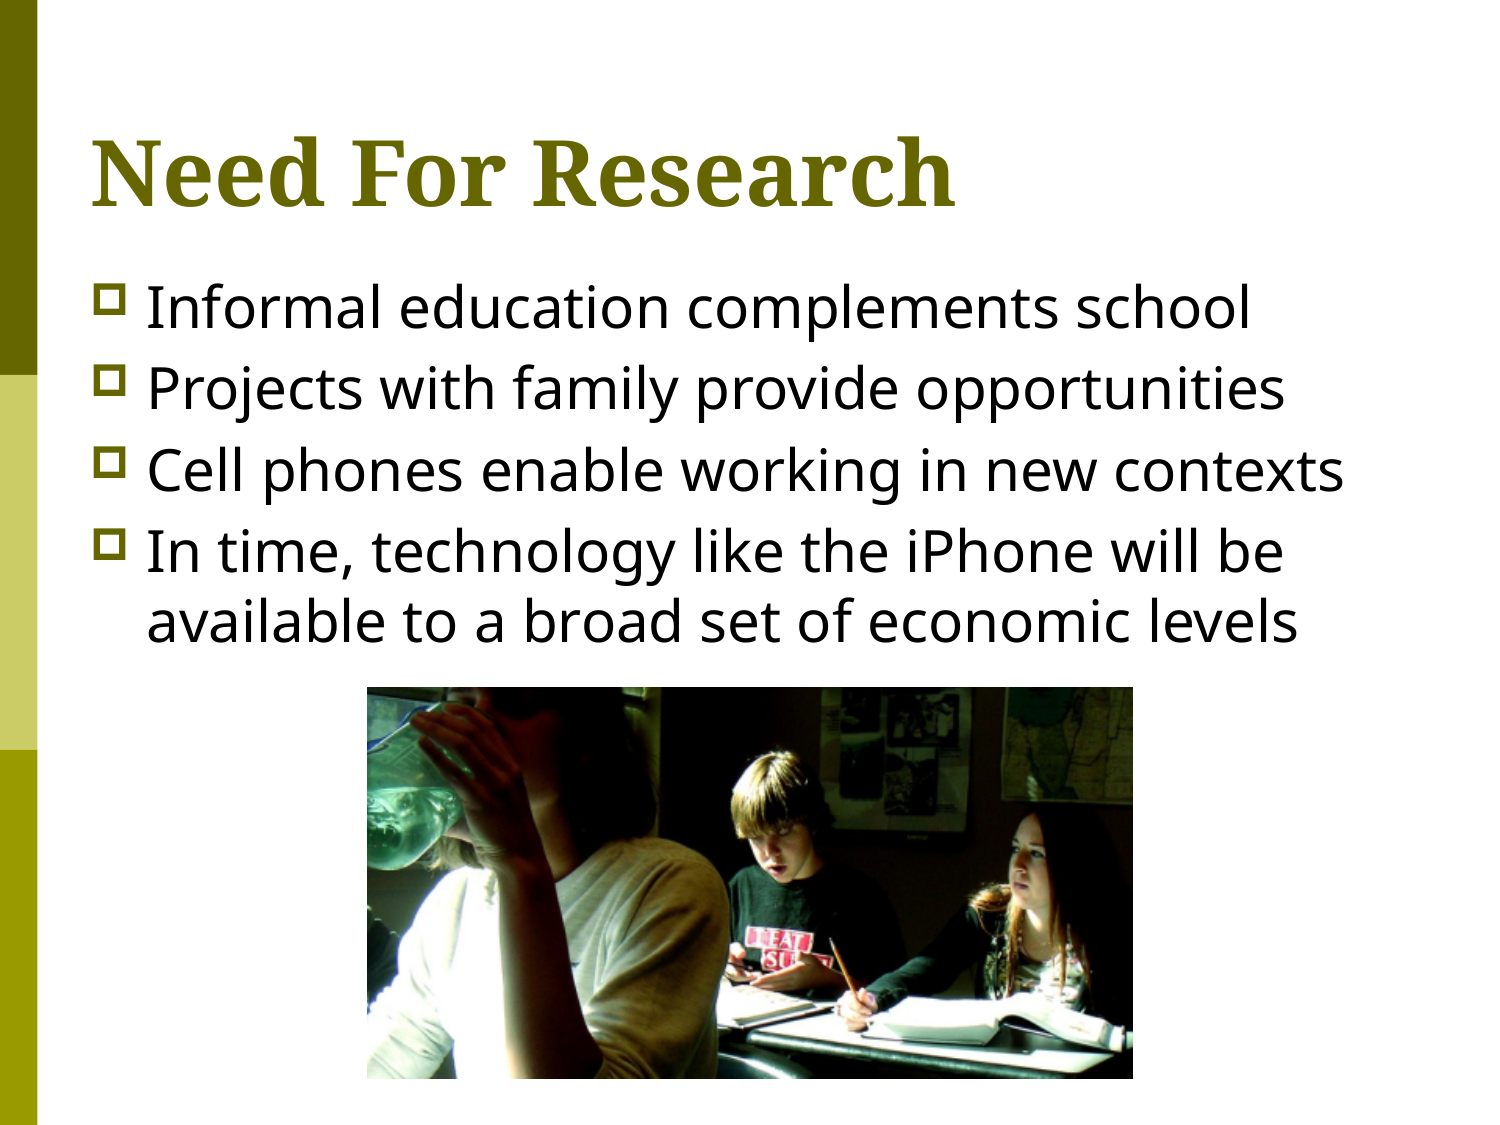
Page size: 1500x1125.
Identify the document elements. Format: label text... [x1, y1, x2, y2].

picture [366, 687, 1134, 1079]
list Informal education complements school Projects with family provide opportunities Cell phones enable working in new contexts In time, technology like the iPhone will be available to a broad set of economic levels [74, 262, 1463, 1006]
title Need For Research [74, 45, 1426, 233]
